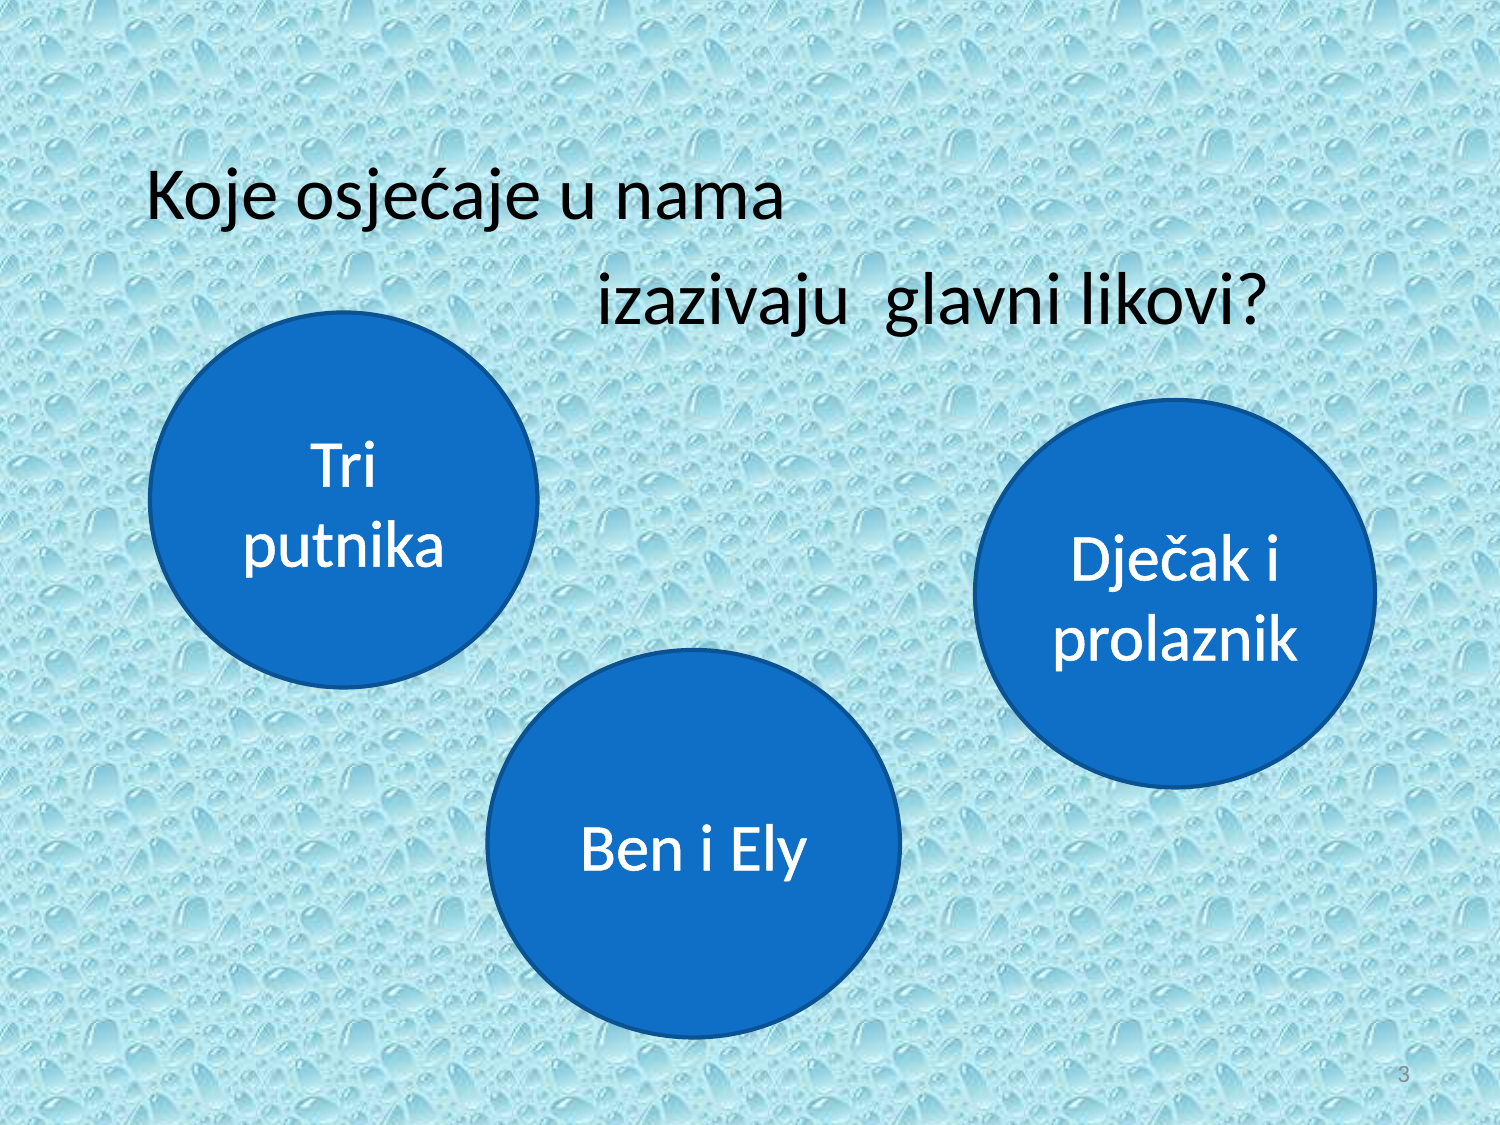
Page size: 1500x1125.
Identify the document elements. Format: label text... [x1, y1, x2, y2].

list Koje osjećaje u nama izazivaju glavni likovi? [75, 137, 1425, 1005]
text_box Tri putnika [147, 310, 540, 690]
slide_number 3 [1074, 1042, 1425, 1103]
text_box Dječak i prolaznik [972, 397, 1378, 790]
text_box Ben i Ely [485, 647, 903, 1040]
picture [0, 0, 1500, 1125]
